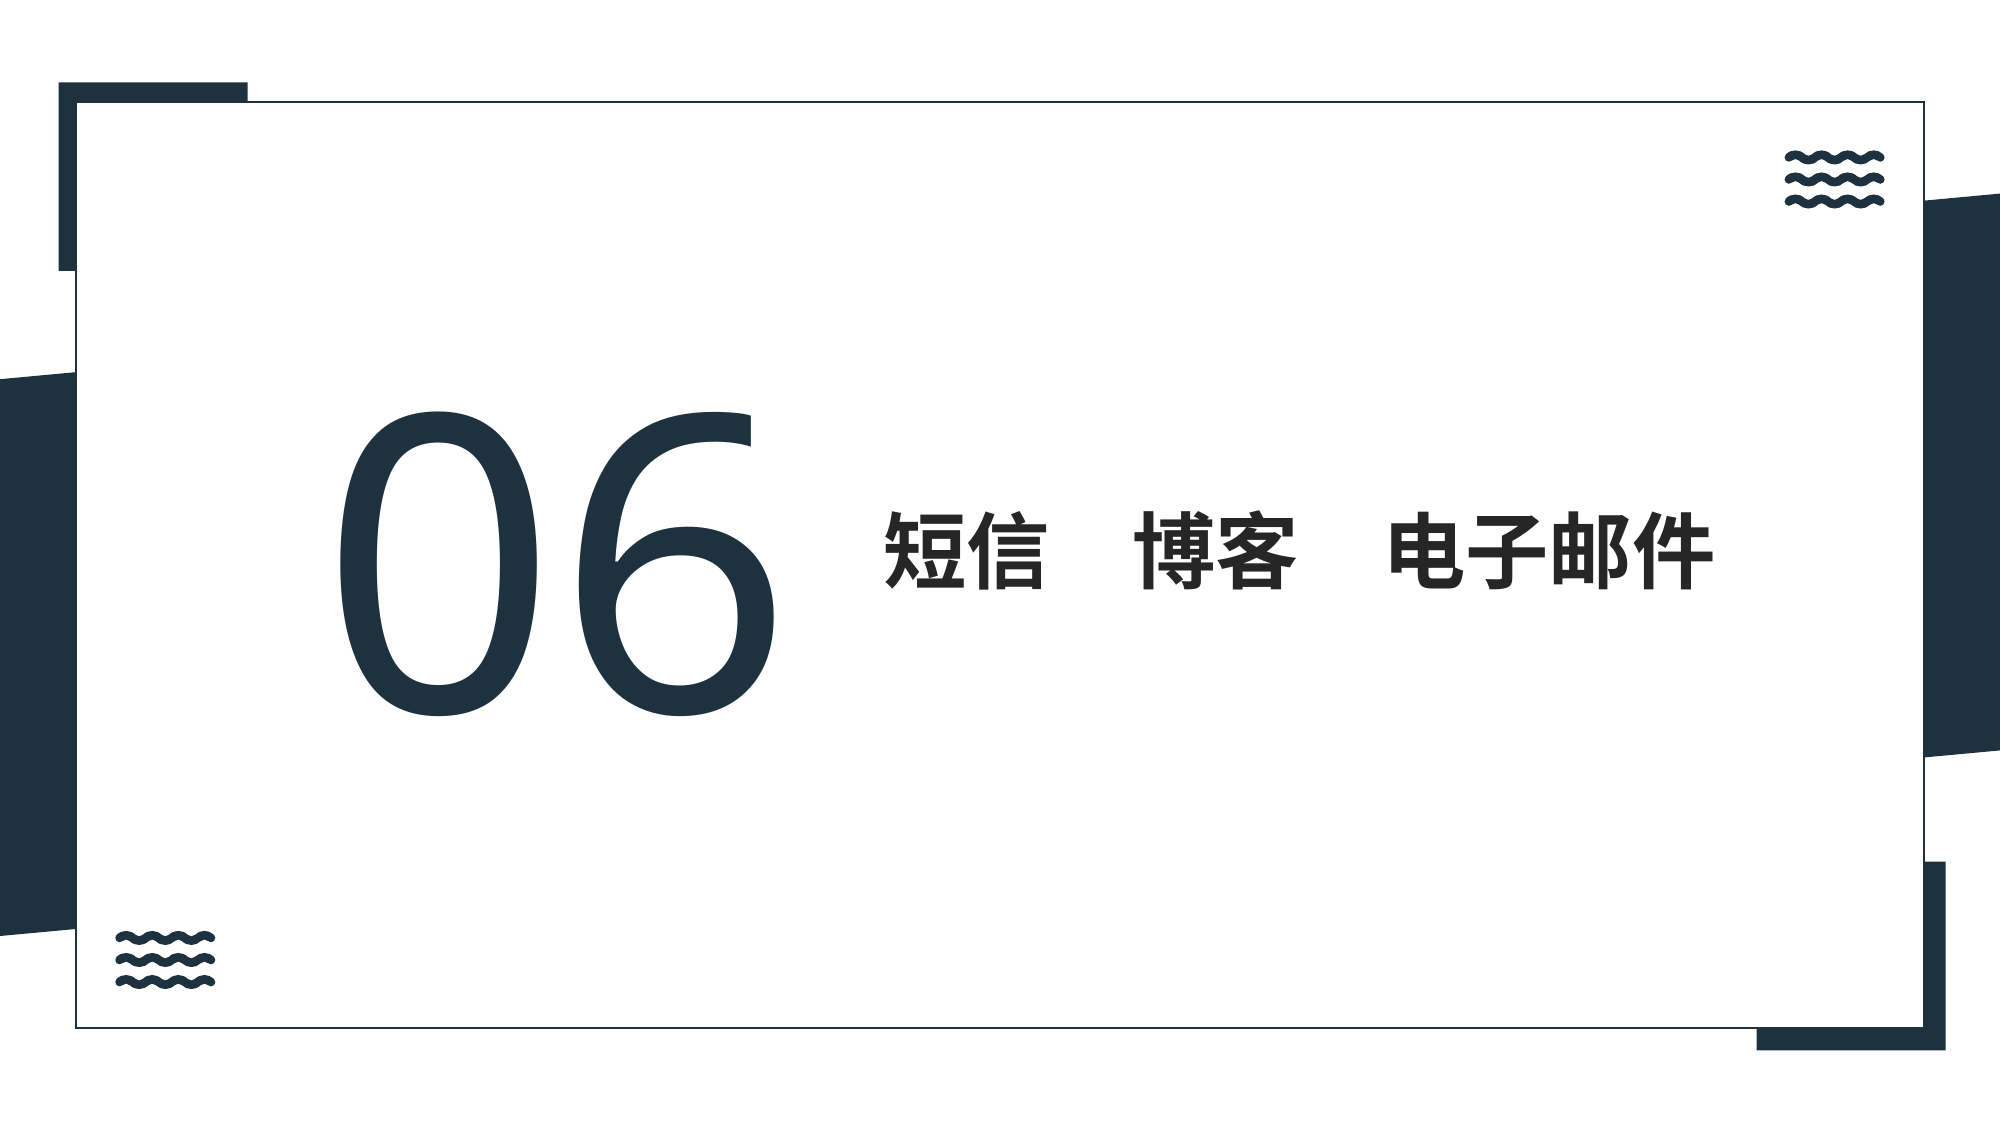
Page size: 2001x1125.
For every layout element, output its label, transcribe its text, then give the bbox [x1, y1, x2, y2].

text_box [1756, 861, 1947, 1051]
text_box 06 [216, 290, 898, 803]
text_box [1784, 172, 1885, 187]
text_box [115, 952, 216, 968]
text_box [115, 930, 216, 946]
text_box [75, 101, 1925, 1029]
text_box [1784, 194, 1885, 209]
text_box [1925, 192, 2000, 759]
text_box [1784, 150, 1885, 165]
text_box [0, 371, 75, 938]
text_box [58, 81, 249, 272]
text_box [115, 975, 216, 990]
text_box 短信 博客 电子邮件 [868, 491, 1853, 606]
